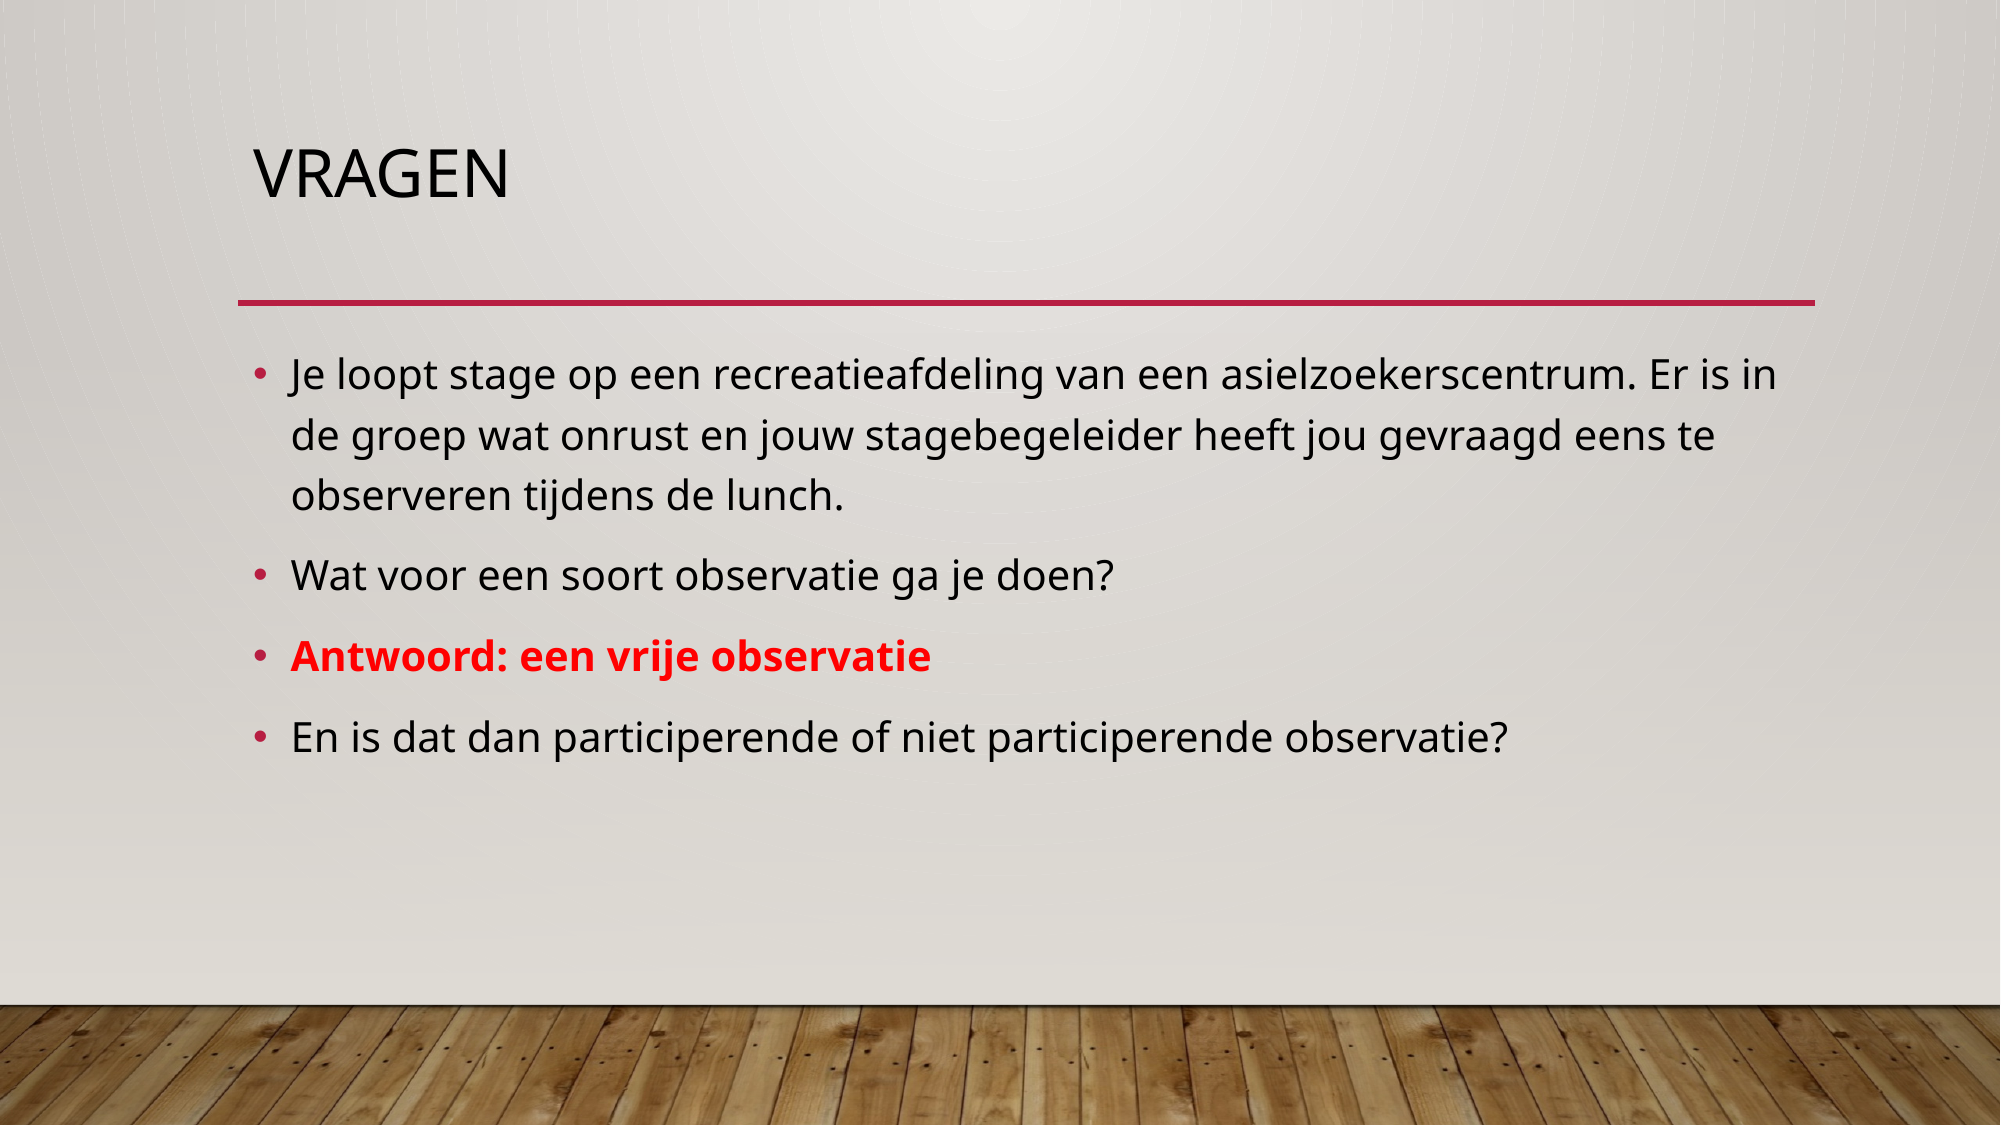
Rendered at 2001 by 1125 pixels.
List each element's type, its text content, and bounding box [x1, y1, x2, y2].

picture [0, 1005, 2000, 1125]
list Je loopt stage op een recreatieafdeling van een asielzoekerscentrum. Er is in de groep wat onrust en jouw stagebegeleider heeft jou gevraagd eens te observeren tijdens de lunch. Wat voor een soort observatie ga je doen? Antwoord: een vrije observatie En is dat dan participerende of niet participerende observatie? [238, 330, 1814, 897]
title Vragen [238, 131, 1814, 305]
